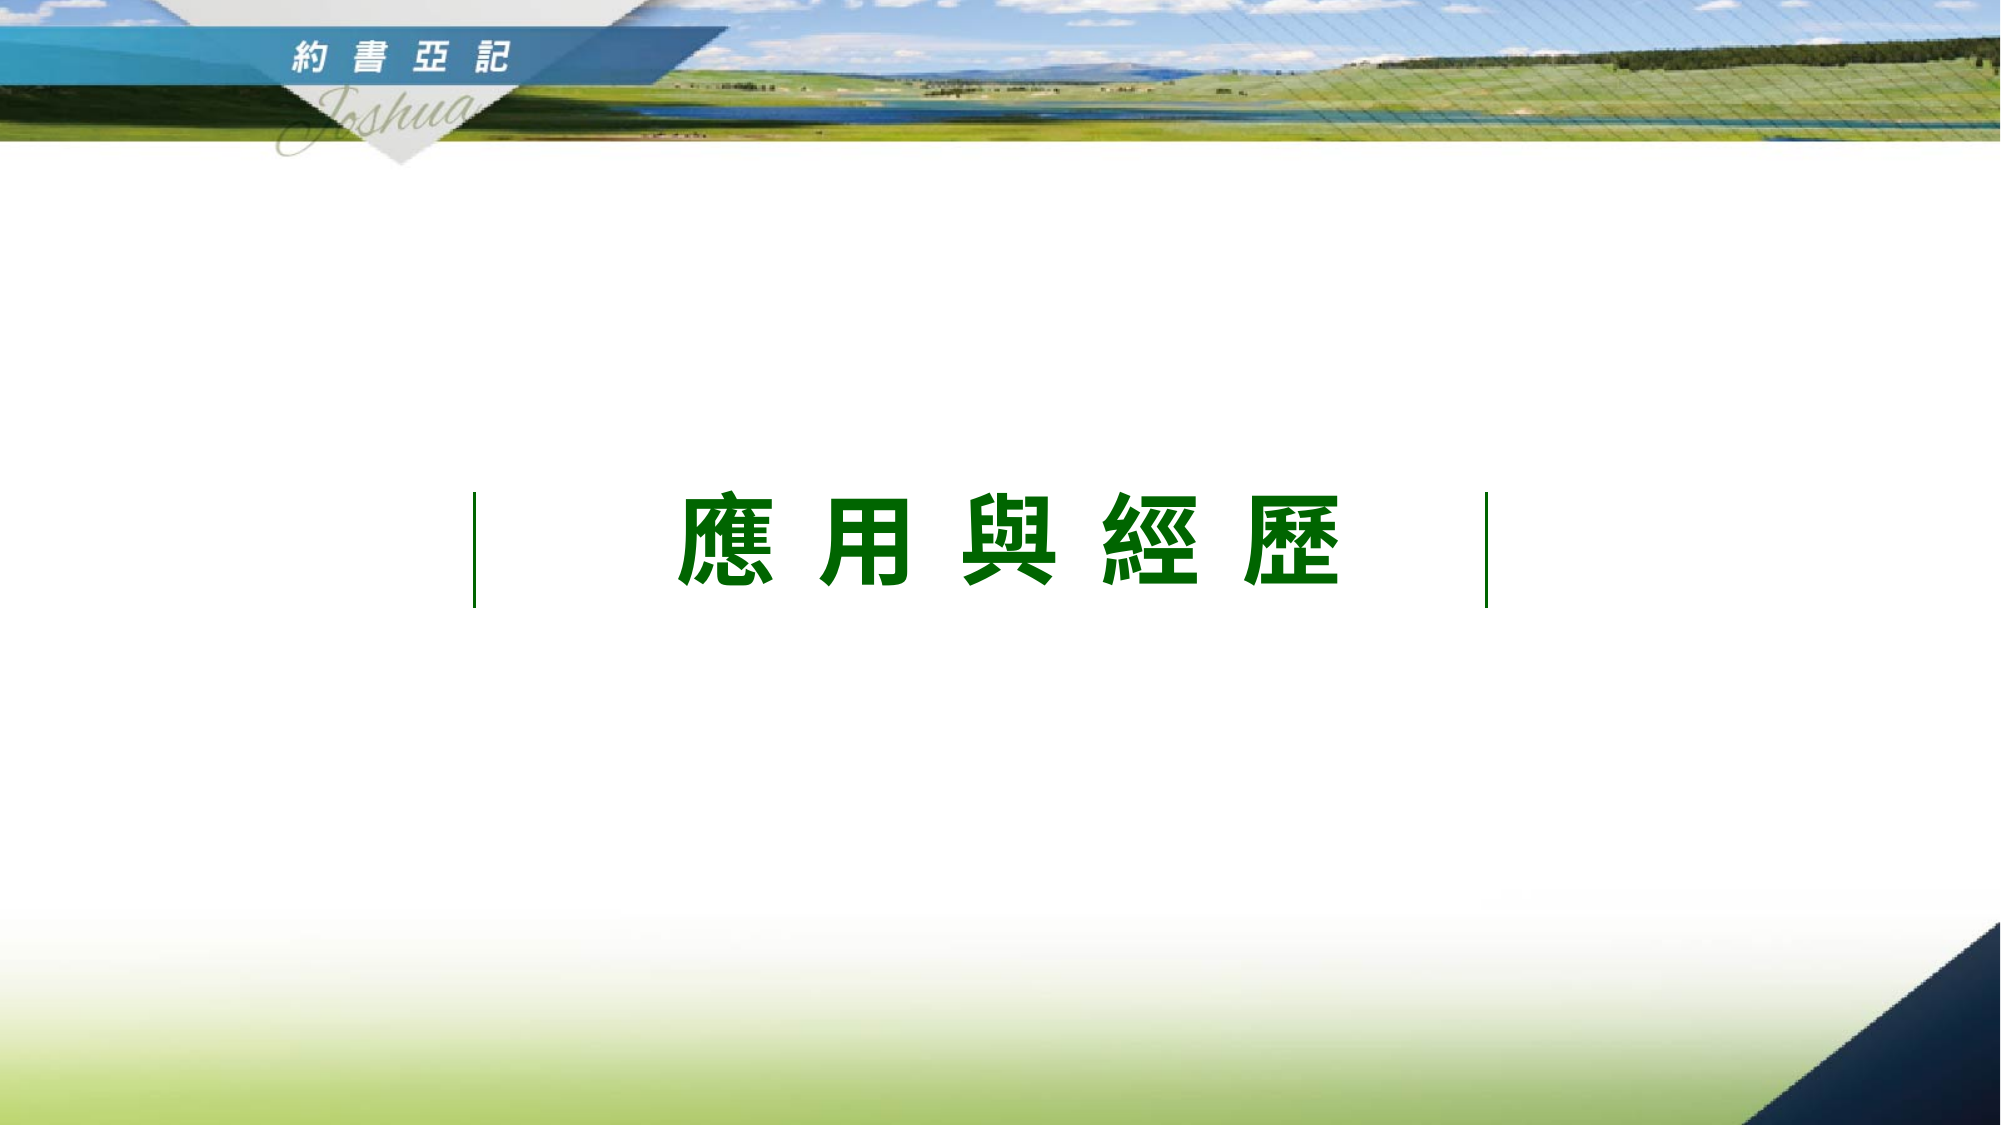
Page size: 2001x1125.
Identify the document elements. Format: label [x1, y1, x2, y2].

text_box [474, 470, 1487, 608]
picture [0, 0, 2001, 1125]
